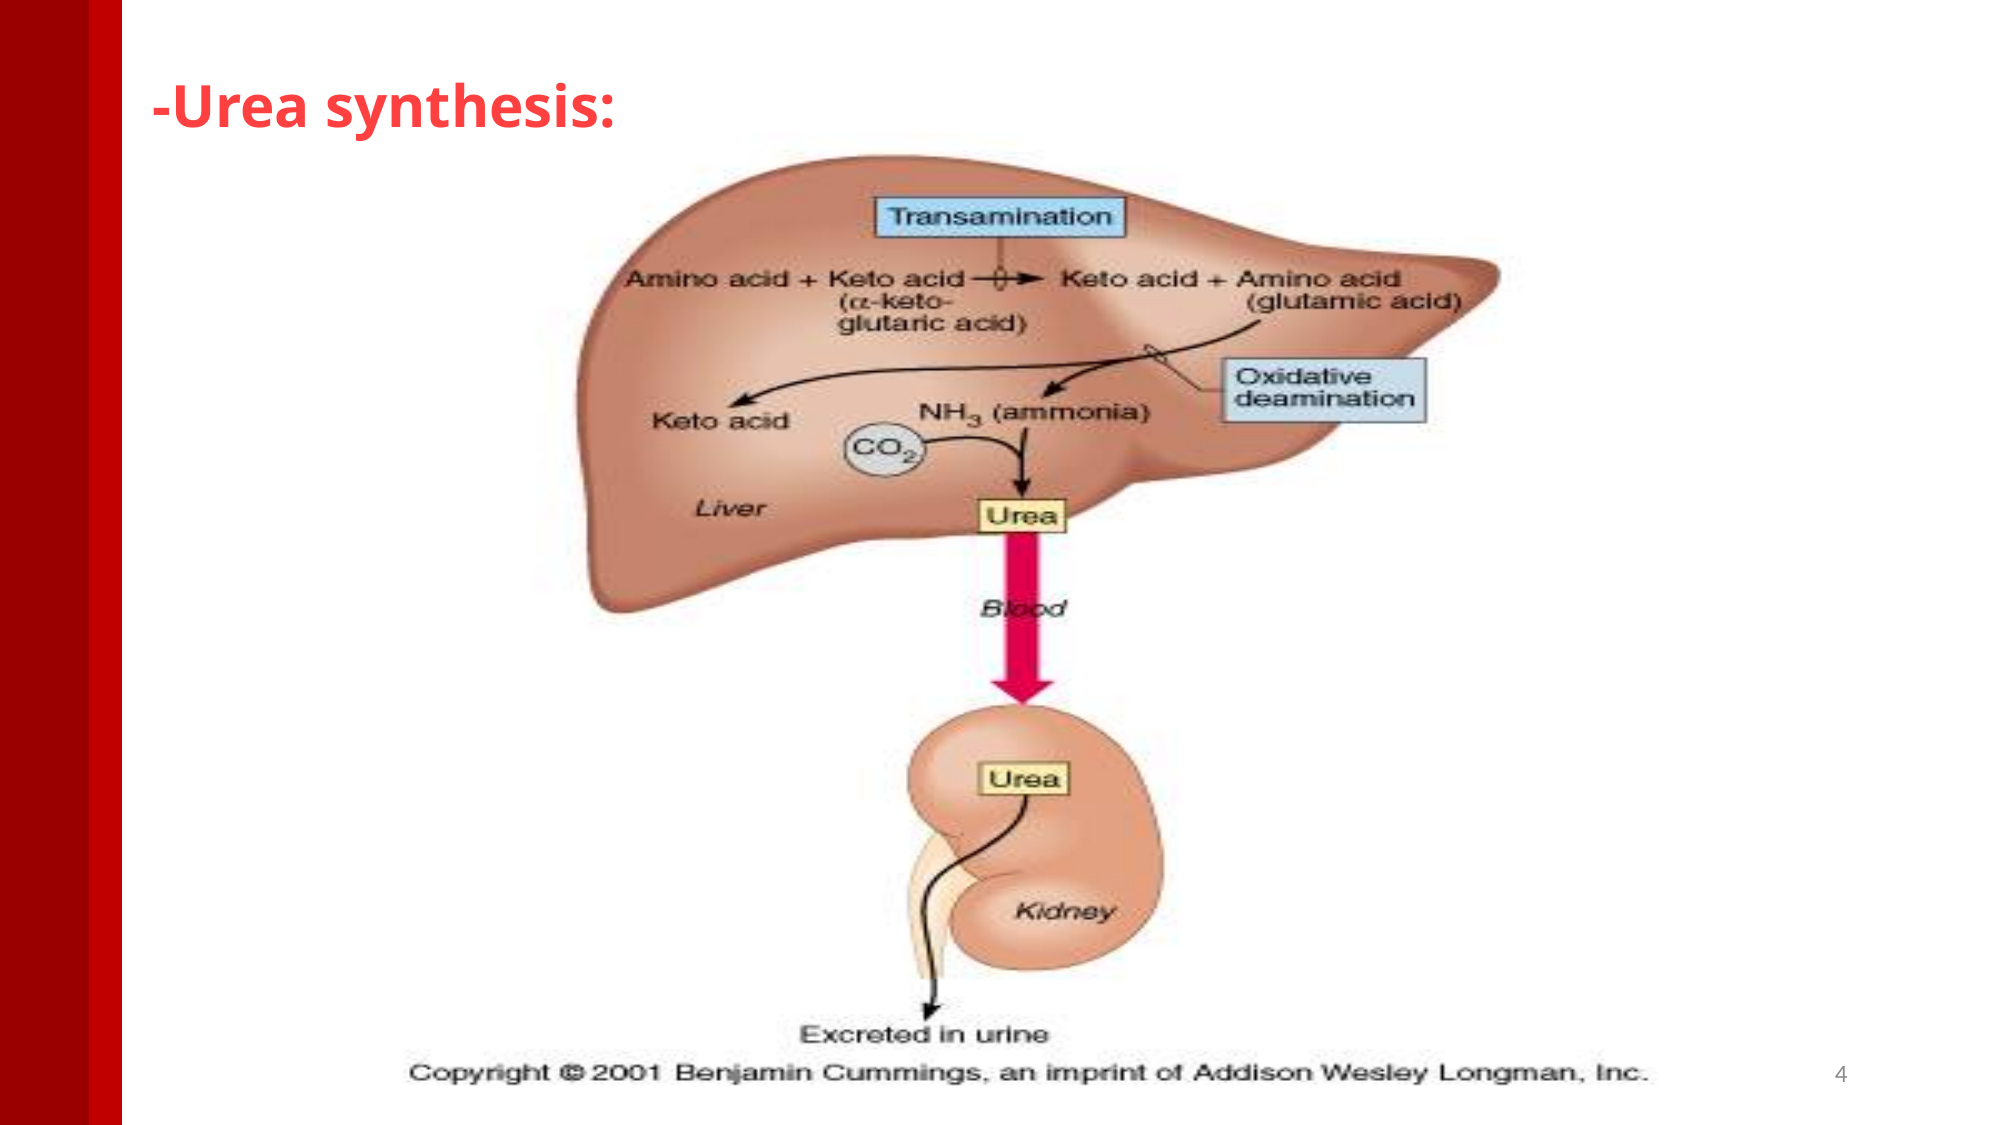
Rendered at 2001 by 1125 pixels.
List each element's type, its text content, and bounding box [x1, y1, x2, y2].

slide_number 4 [1692, 1042, 1863, 1103]
text_box [88, 0, 123, 1125]
title -Urea synthesis: [137, 0, 1863, 218]
text_box [0, 0, 88, 1125]
picture [378, 133, 1692, 1103]
